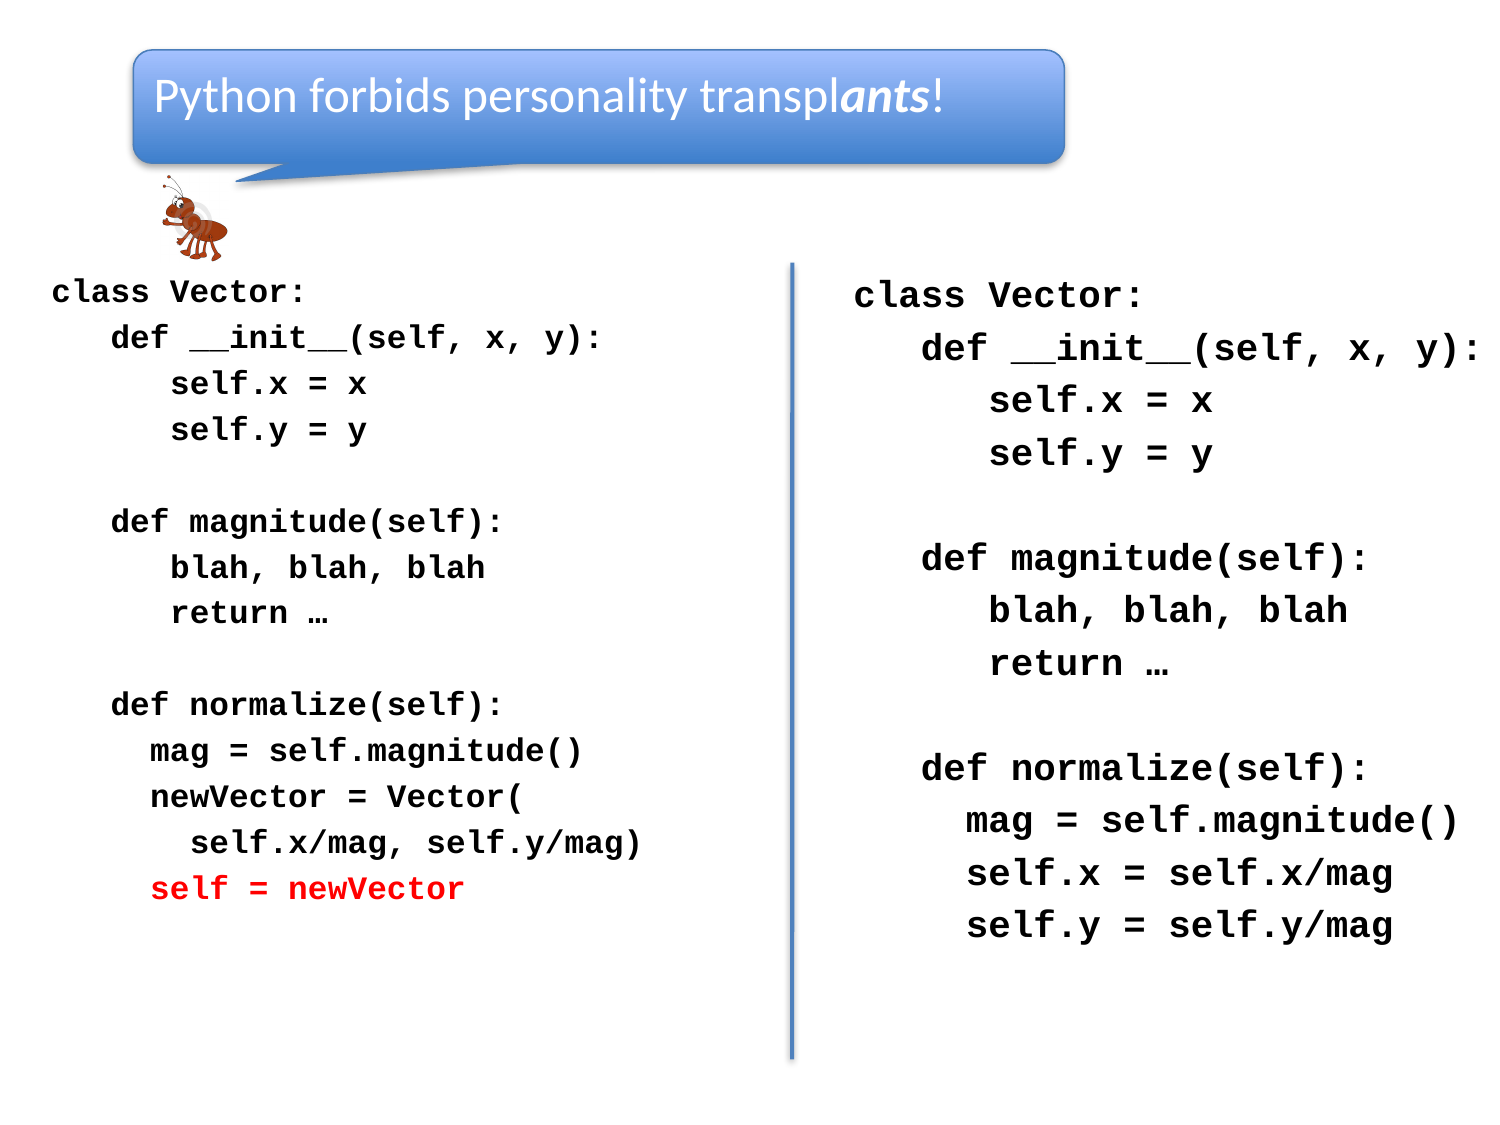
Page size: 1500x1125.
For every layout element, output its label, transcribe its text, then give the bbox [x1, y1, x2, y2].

list class Vector: def __init__(self, x, y): self.x = x self.y = y def magnitude(self): blah, blah, blah return … def normalize(self): mag = self.magnitude() newVector = Vector( self.x/mag, self.y/mag) self = newVector [36, 262, 790, 1005]
text_box Python forbids personality transplants! [132, 49, 1066, 183]
list class Vector: def __init__(self, x, y): self.x = x self.y = y def magnitude(self): blah, blah, blah return … def normalize(self): mag = self.magnitude() self.x = self.x/mag self.y = self.y/mag [838, 262, 1500, 1006]
picture [160, 173, 230, 263]
